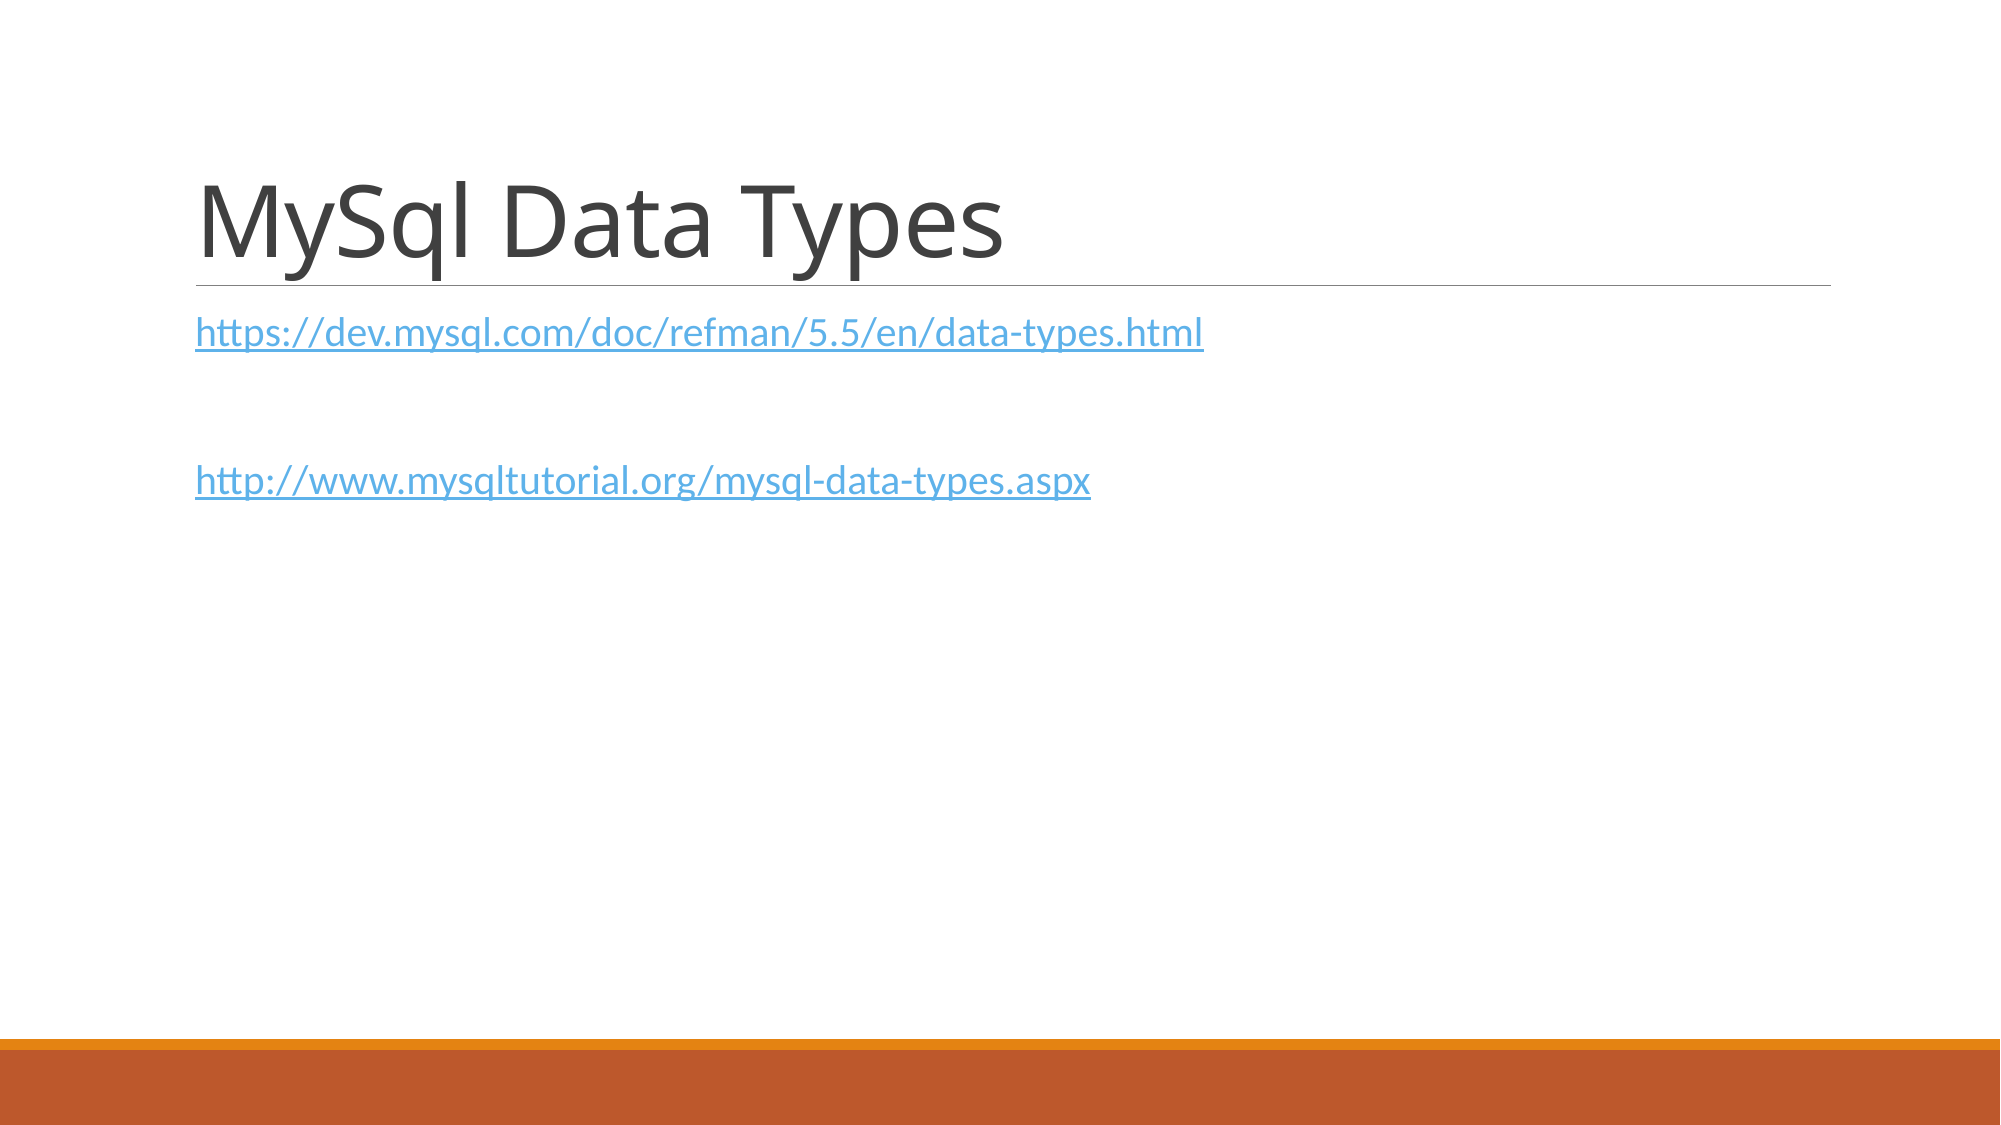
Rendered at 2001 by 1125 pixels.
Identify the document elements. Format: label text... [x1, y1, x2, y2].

list https://dev.mysql.com/doc/refman/5.5/en/data-types.html http://www.mysqltutorial.org/mysql-data-types.aspx [180, 302, 1830, 963]
title MySql Data Types [180, 47, 1830, 285]
